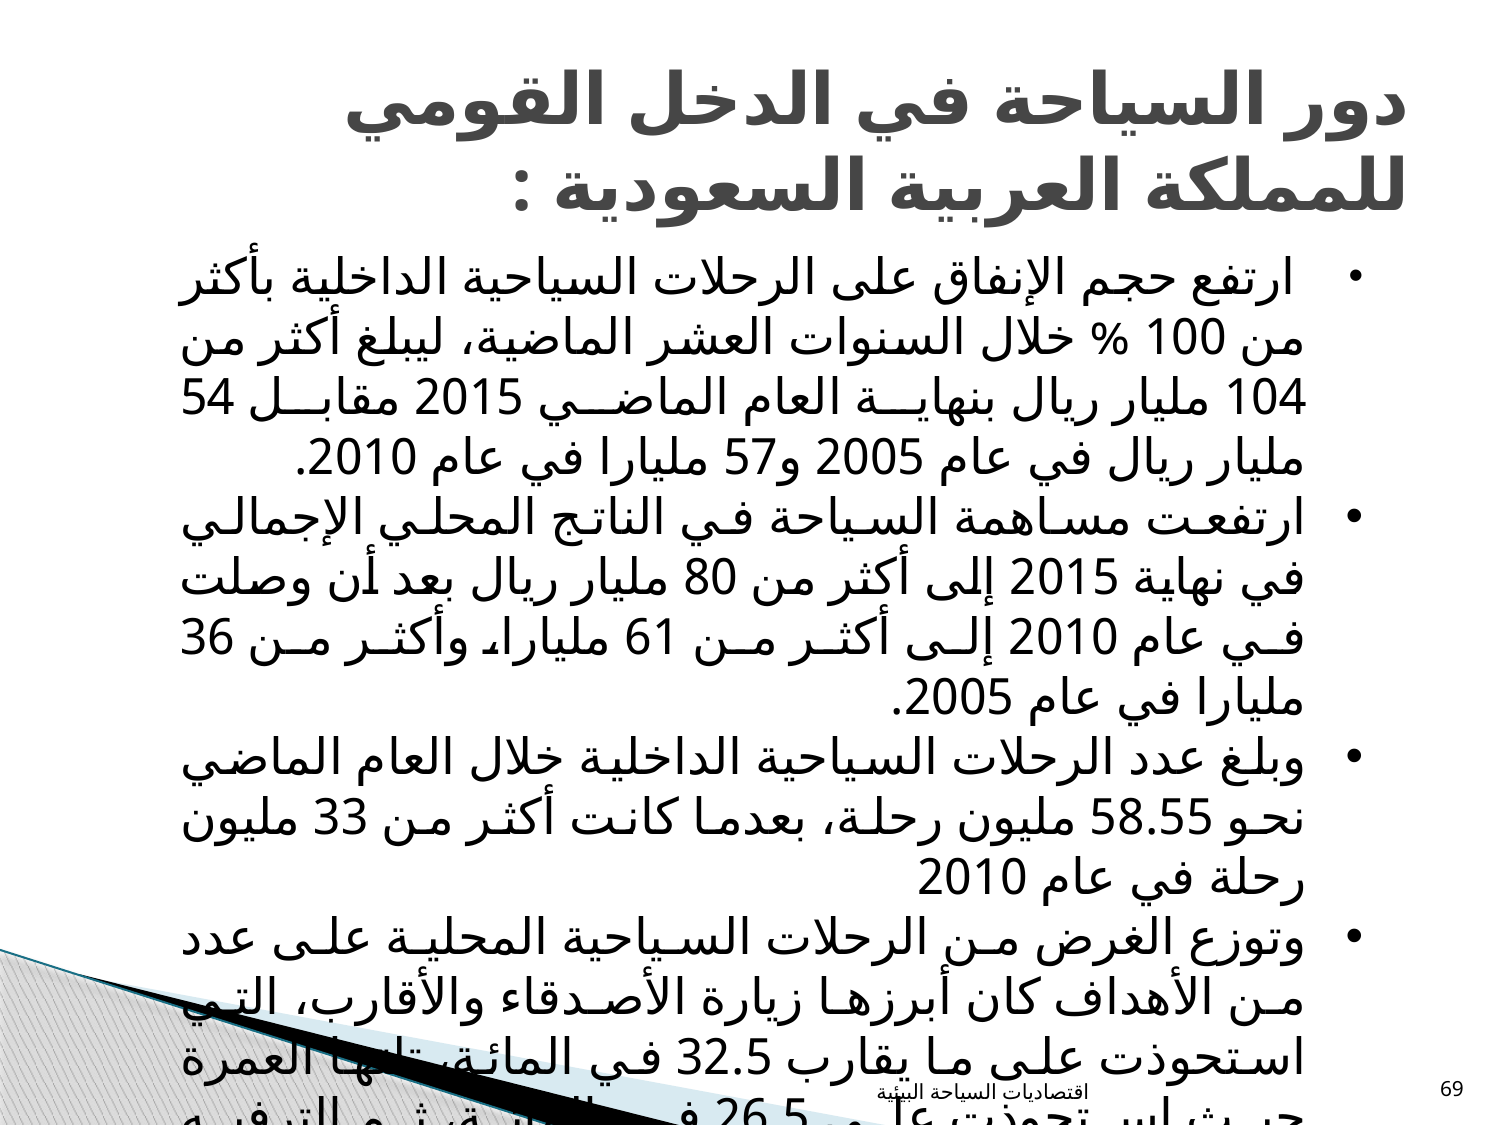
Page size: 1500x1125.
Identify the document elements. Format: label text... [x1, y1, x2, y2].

footer اقتصاديات السياحة البيئية [718, 1051, 1105, 1112]
title دور السياحة في الدخل القومي للمملكة العربية السعودية : [75, 45, 1425, 233]
text_box ارتفع حجم الإنفاق على الرحلات السياحية الداخلية بأكثر من 100 % خلال السنوات العشر الماضية، ليبلغ أكثر من 104 مليار ريال بنهاية العام الماضي 2015 مقابل 54 مليار ريال في عام 2005 و57 مليارا في عام 2010. ارتفعت مساهمة السياحة في الناتج المحلي الإجمالي في نهاية 2015 إلى أكثر من 80 مليار ريال بعد أن وصلت في عام 2010 إلى أكثر من 61 مليارا، وأكثر من 36 مليارا في عام 2005. وبلغ عدد الرحلات السياحية الداخلية خلال العام الماضي نحو 58.55 مليون رحلة، بعدما كانت أكثر من 33 مليون رحلة في عام 2010 وتوزع الغرض من الرحلات السياحية المحلية على عدد من الأهداف كان أبرزها زيارة الأصدقاء والأقارب، التي استحوذت على ما يقارب 32.5 في المائة، تلتها العمرة حيث استحوذت على 26.5 في المائة، ثم الترفيه والتسلية لغرض السياحة والتي بلغت نسبتها 18.9 في المائة. [165, 237, 1378, 1125]
slide_number 69 [1418, 1051, 1479, 1112]
slide_number 166 [0, 953, 165, 1007]
